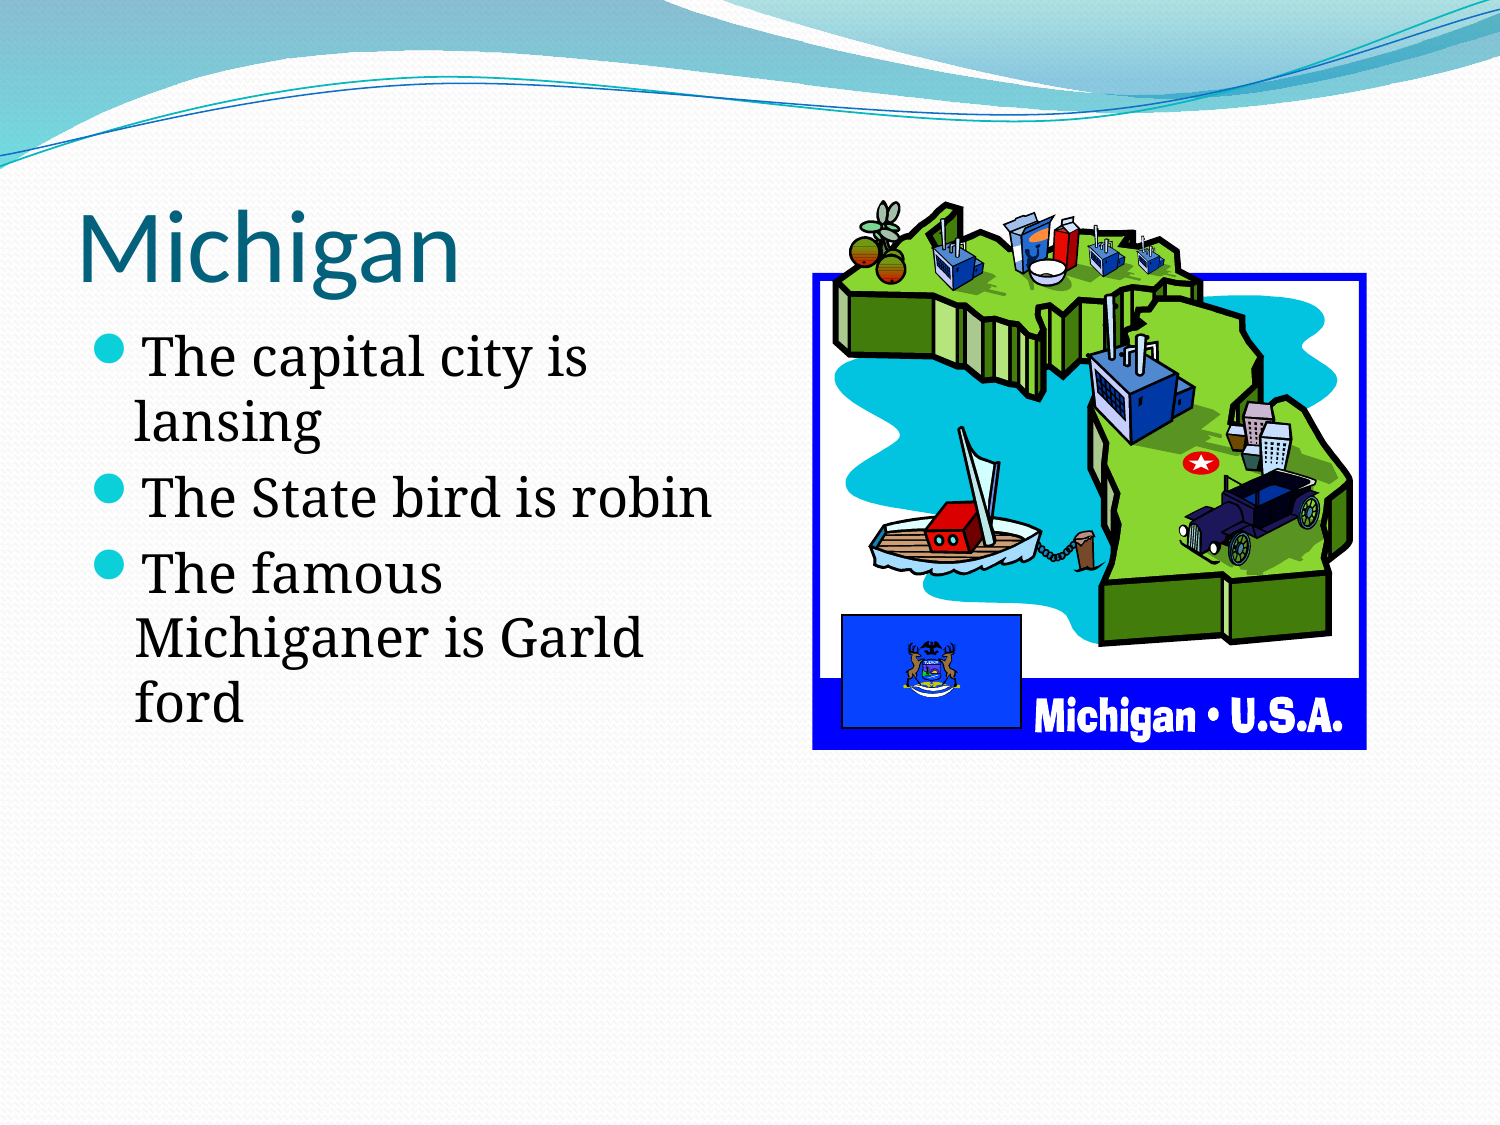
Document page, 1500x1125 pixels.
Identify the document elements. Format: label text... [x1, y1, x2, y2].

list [812, 199, 1367, 751]
title Michigan [75, 115, 1425, 303]
list The capital city is lansing The State bird is robin The famous Michiganer is Garld ford [75, 314, 738, 1043]
